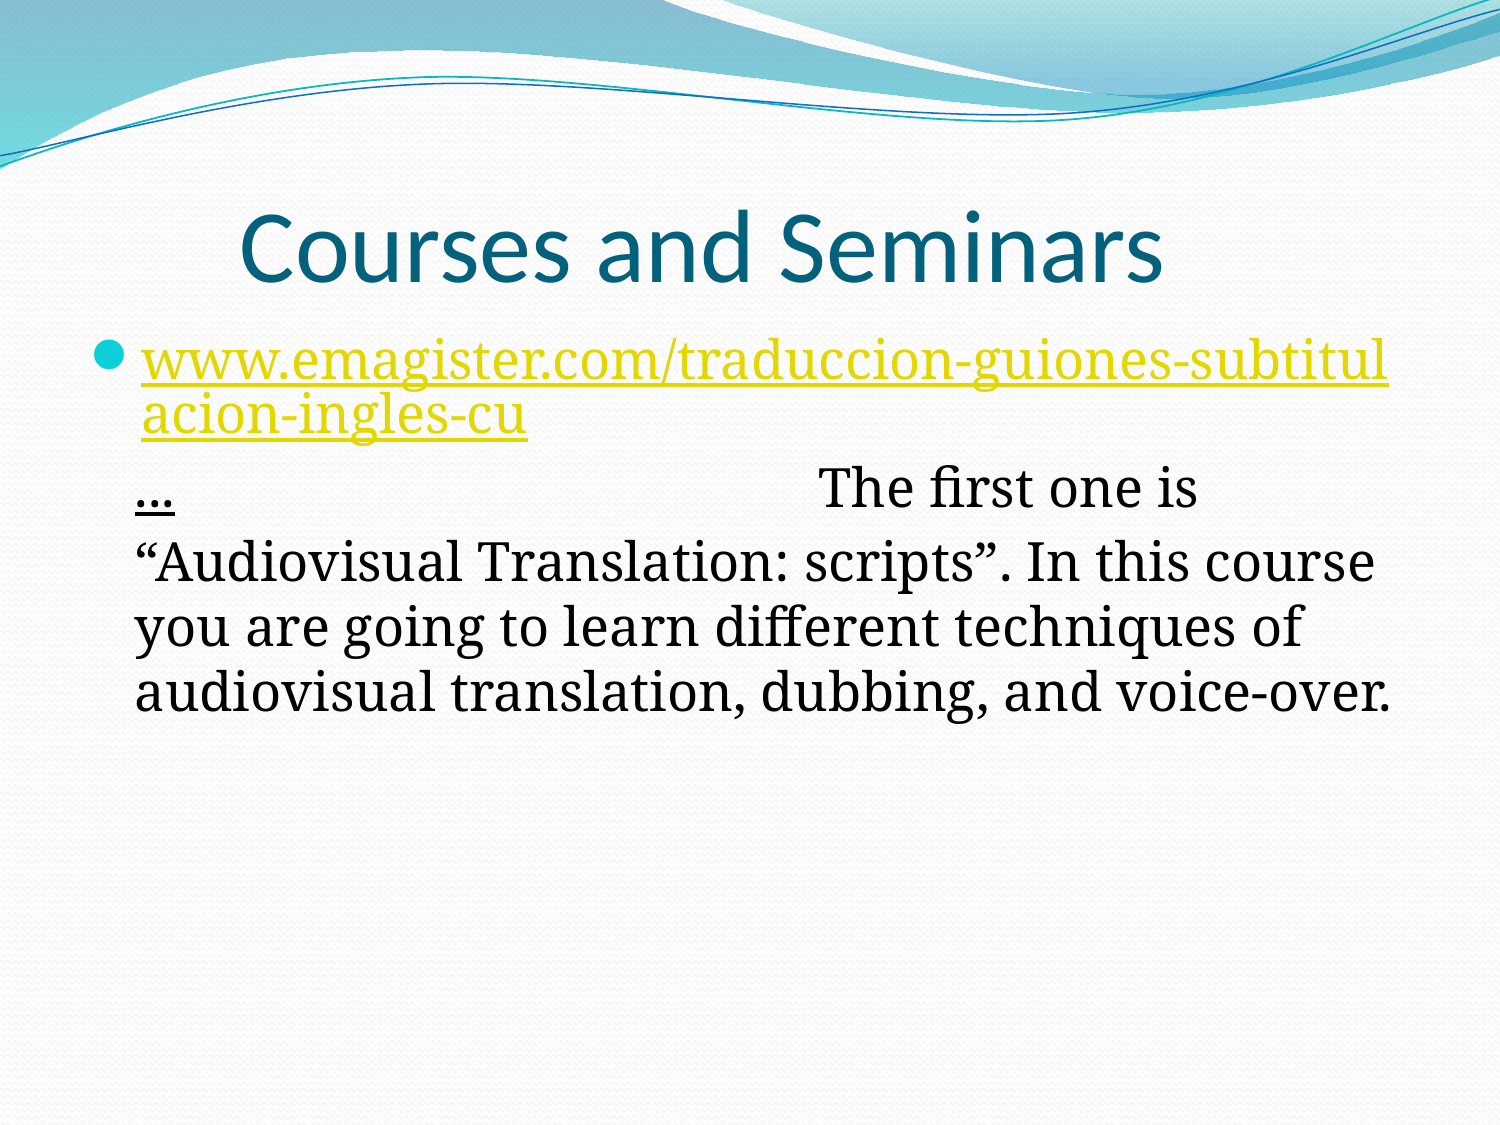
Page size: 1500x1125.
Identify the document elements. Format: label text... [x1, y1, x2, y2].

list www.emagister.com/traduccion-guiones-subtitulacion-ingles-cu... The first one is “Audiovisual Translation: scripts”. In this course you are going to learn different techniques of audiovisual translation, dubbing, and voice-over. [75, 317, 1425, 1038]
title Courses and Seminars [75, 115, 1425, 303]
